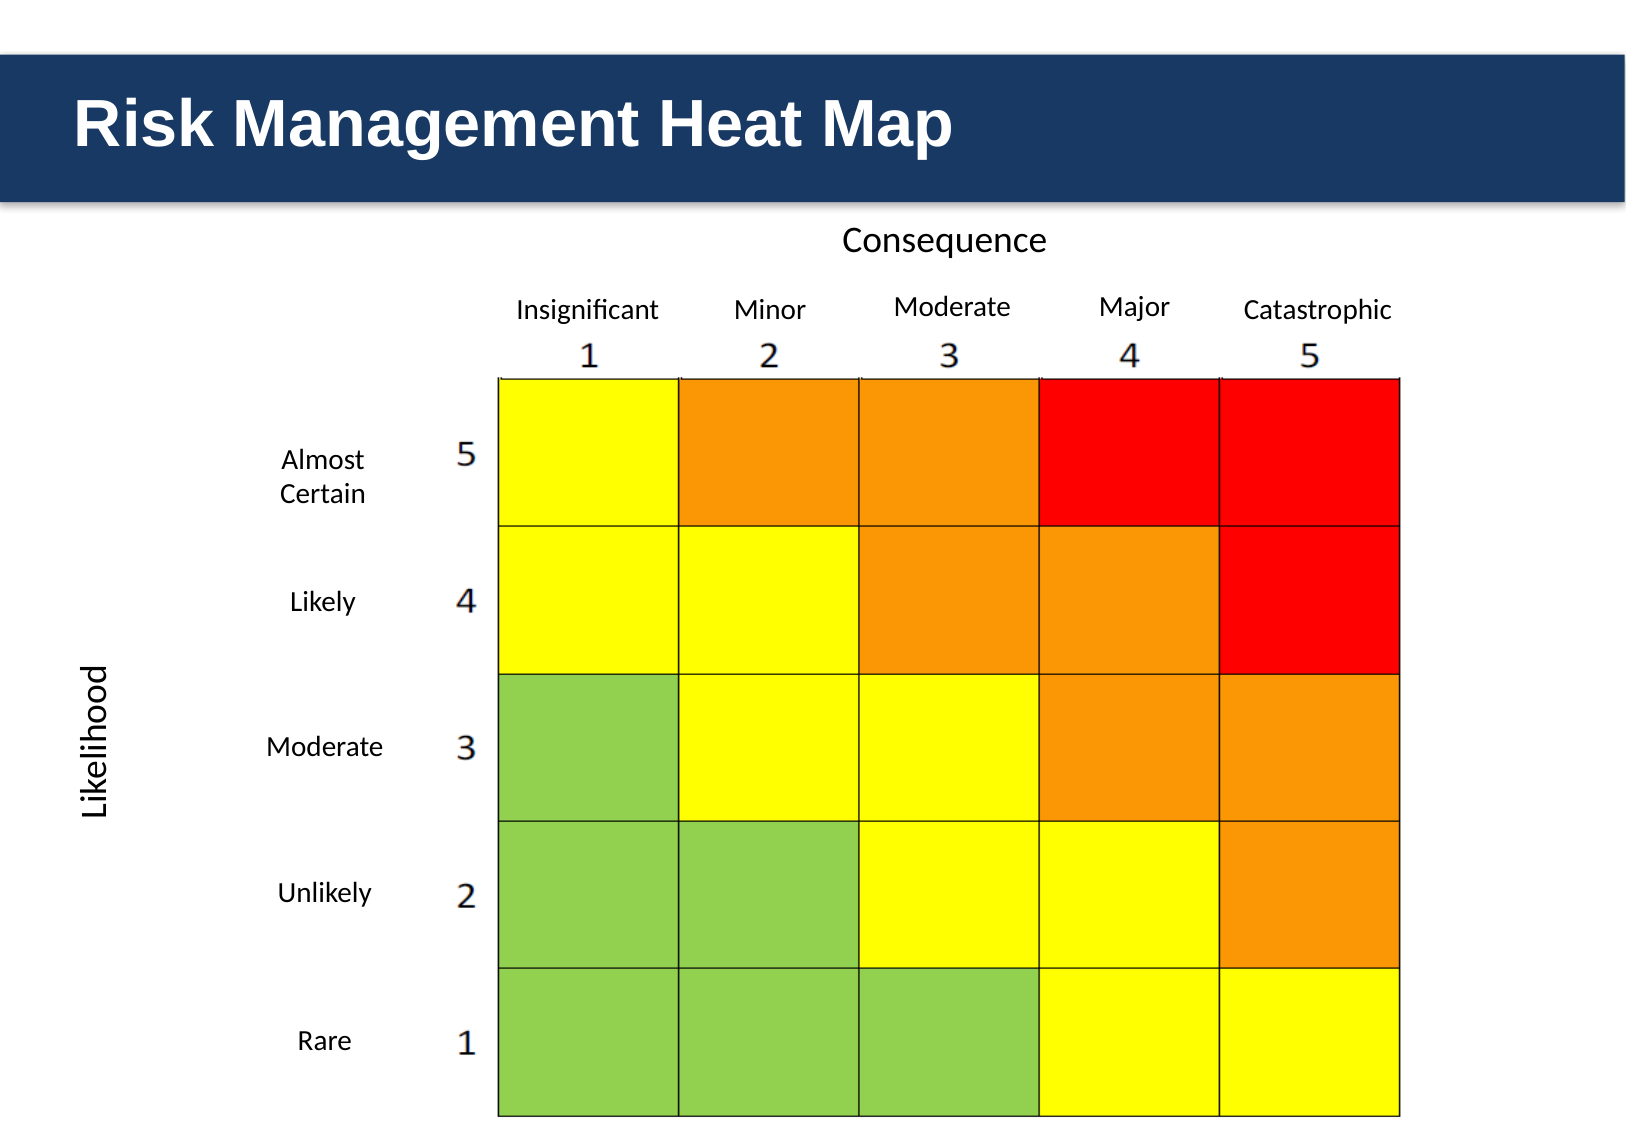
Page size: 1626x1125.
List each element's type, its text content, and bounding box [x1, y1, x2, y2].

text_box Almost Certain [228, 432, 412, 518]
text_box Likelihood [61, 527, 121, 835]
text_box Catastrophic [1229, 282, 1418, 333]
text_box Insignificant [493, 283, 683, 333]
text_box Rare [230, 1013, 412, 1064]
text_box Likely [228, 574, 412, 625]
text_box Consequence [827, 207, 1135, 268]
text_box Minor [675, 282, 865, 333]
picture [417, 340, 1419, 1125]
title Risk Management Heat Map [59, 72, 1567, 198]
text_box Unlikely [230, 865, 412, 916]
text_box Major [1047, 280, 1229, 330]
text_box Moderate [230, 719, 412, 770]
text_box Moderate [857, 280, 1047, 330]
